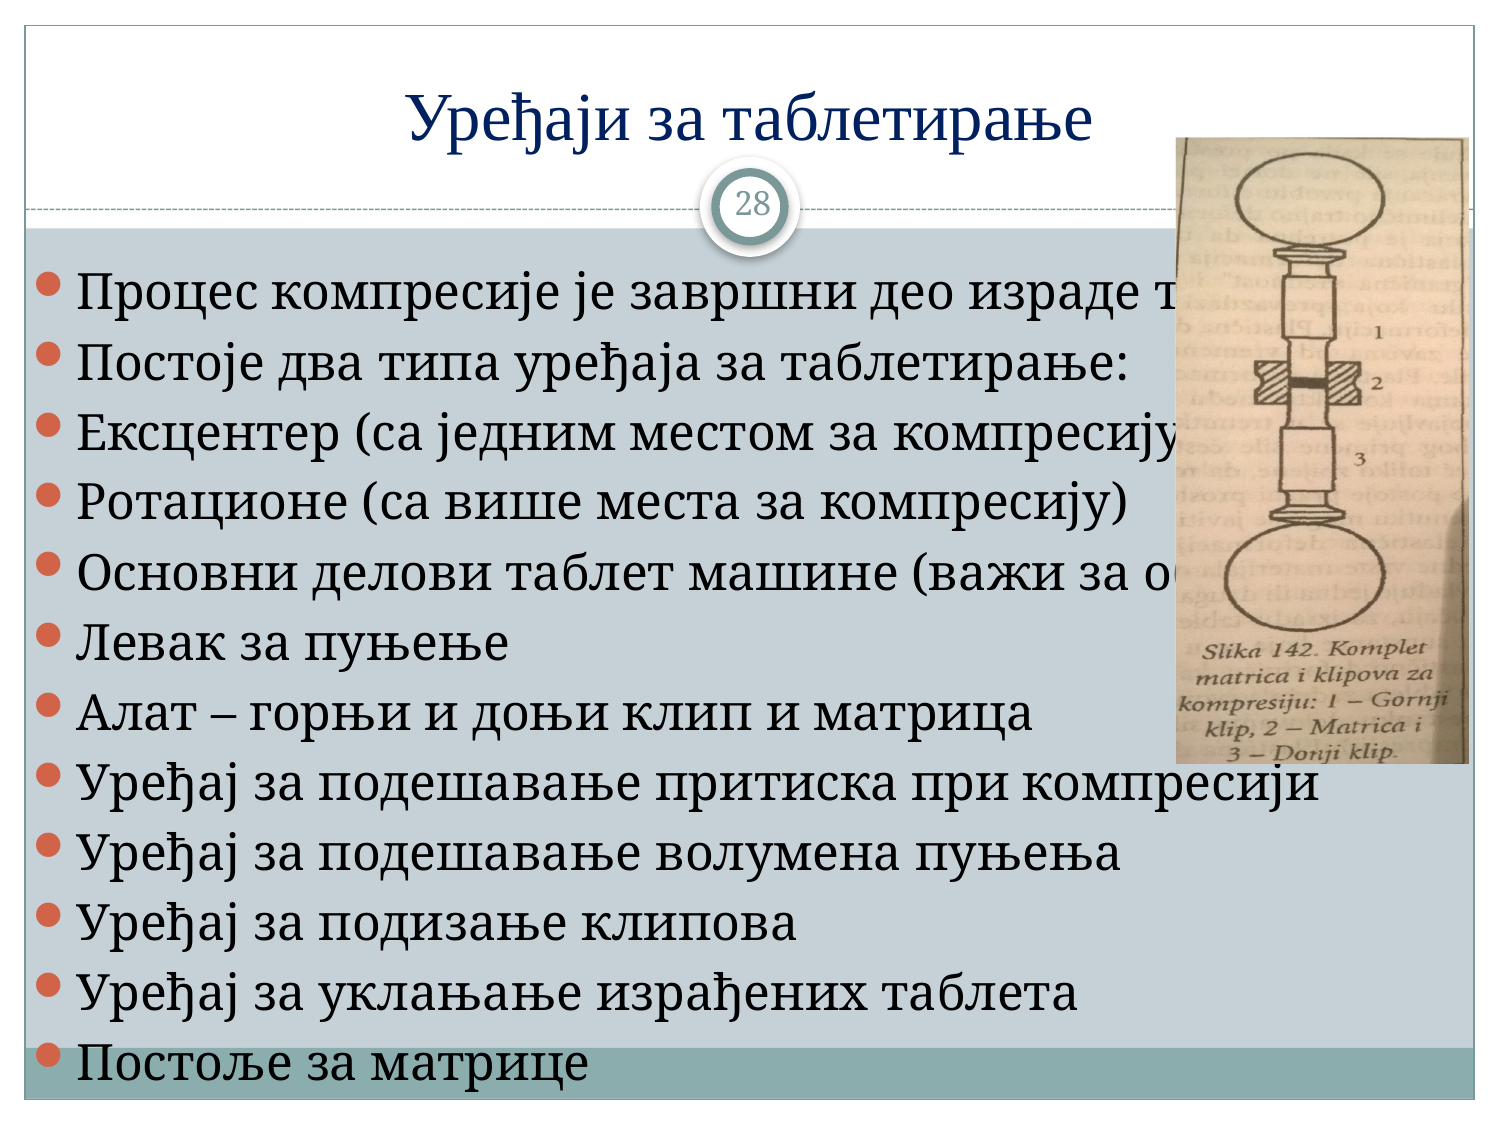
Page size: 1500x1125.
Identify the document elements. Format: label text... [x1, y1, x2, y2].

slide_number 28 [715, 168, 791, 241]
picture [1008, 138, 1500, 763]
title Уређаји за таблетирање [49, 37, 1450, 162]
list Процес компресије је завршни део израде таблета. Постоје два типа уређаја за таблетирање: Ексцентер (са једним местом за компресију) Ротационе (са више места за компресију) Основни делови таблет машине (важи за обе врсте) Левак за пуњење Алат – горњи и доњи клип и матрица Уређај за подешавање притиска при компресији Уређај за подешавање волумена пуњења Уређај за подизање клипова Уређај за уклањање израђених таблета Постоље за матрице [18, 252, 1413, 1125]
